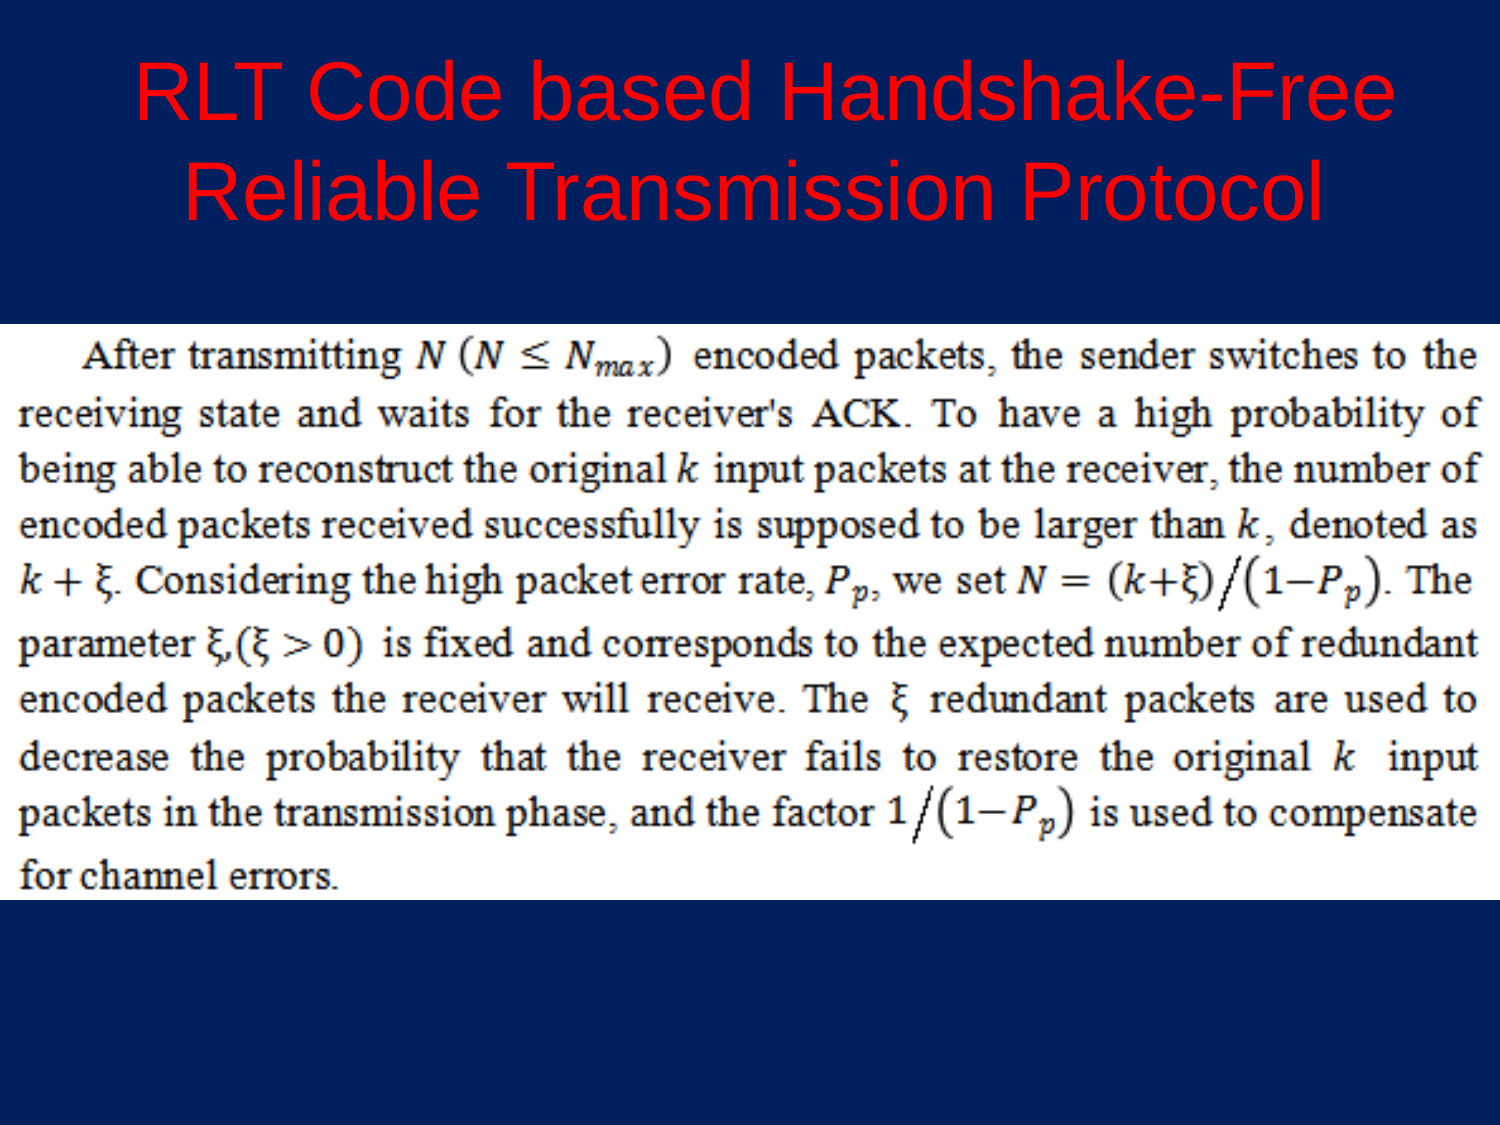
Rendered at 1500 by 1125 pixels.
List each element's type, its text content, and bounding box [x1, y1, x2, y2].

title RLT Code based Handshake-Free Reliable Transmission Protocol [50, 12, 1462, 240]
picture [0, 324, 1500, 901]
